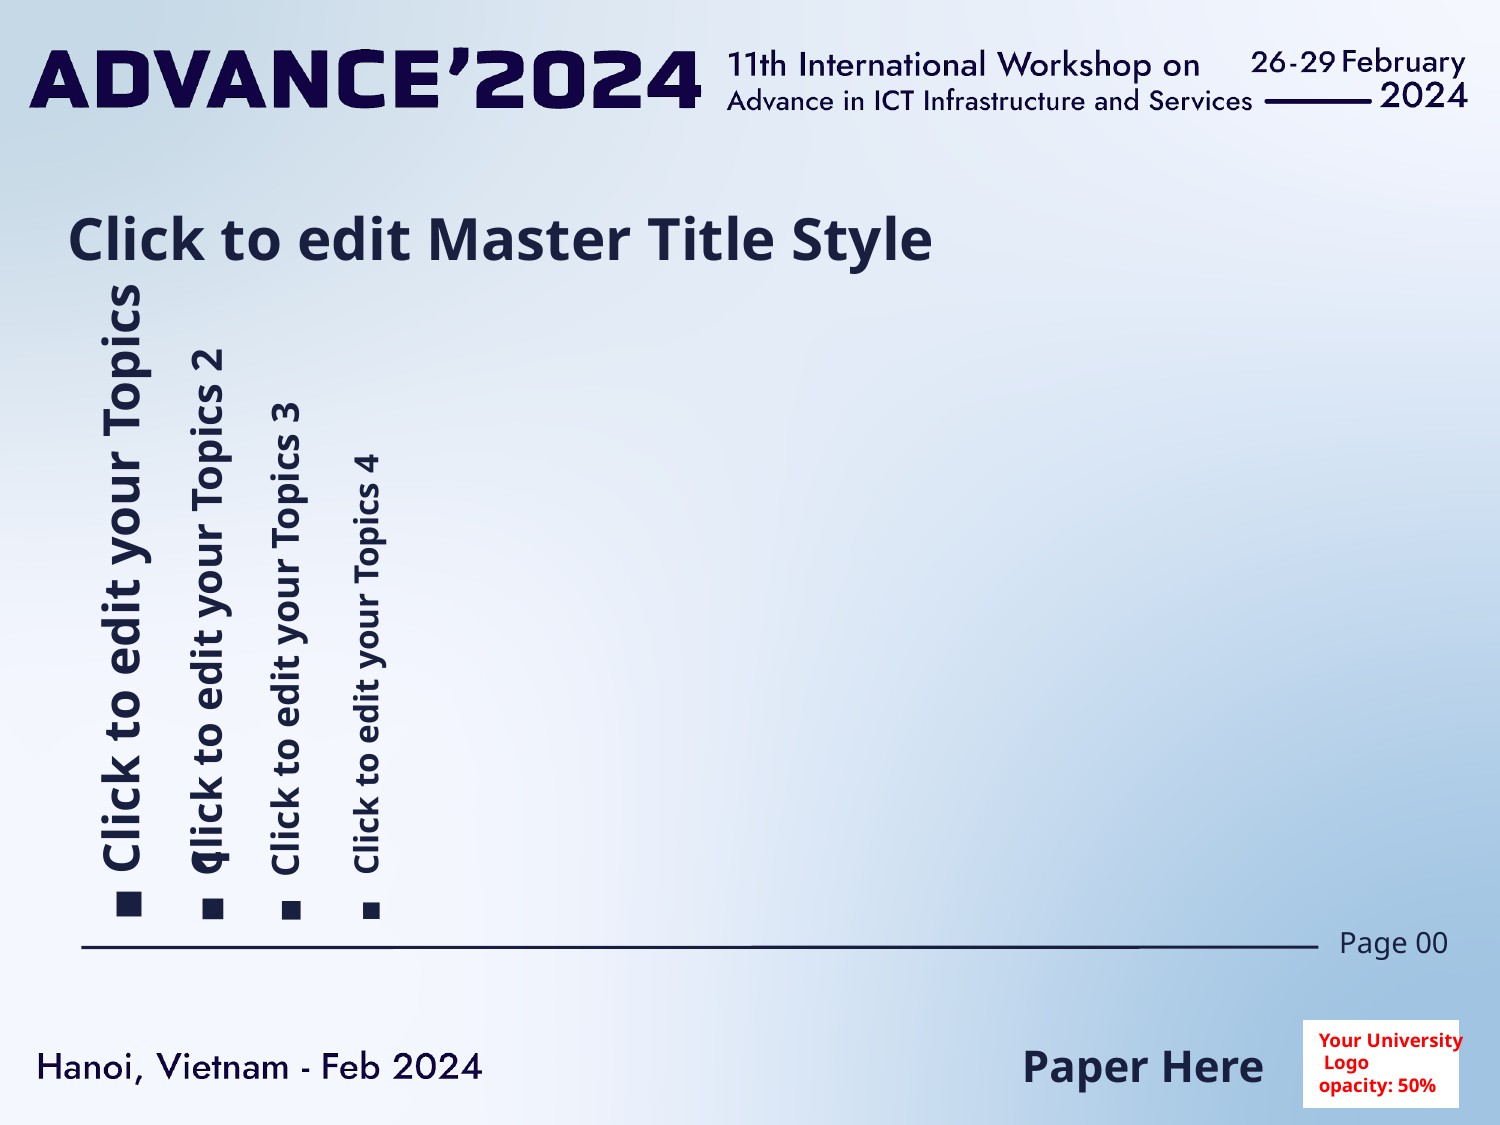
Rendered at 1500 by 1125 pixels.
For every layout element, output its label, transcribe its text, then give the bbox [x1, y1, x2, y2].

text_box Paper Here [520, 1030, 1280, 1099]
picture [0, 0, 1500, 1125]
text_box Click to edit your Topics 3 [231, 265, 314, 940]
text_box Click to edit your Topics 2 [147, 264, 238, 939]
text_box Click to edit Master Title Style [52, 194, 1362, 280]
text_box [1303, 1020, 1479, 1107]
text_box Click to edit your Topics 4 [317, 264, 393, 938]
text_box Click to edit your Topics 1 [51, 262, 247, 937]
text_box Page 00 [1324, 917, 1485, 968]
